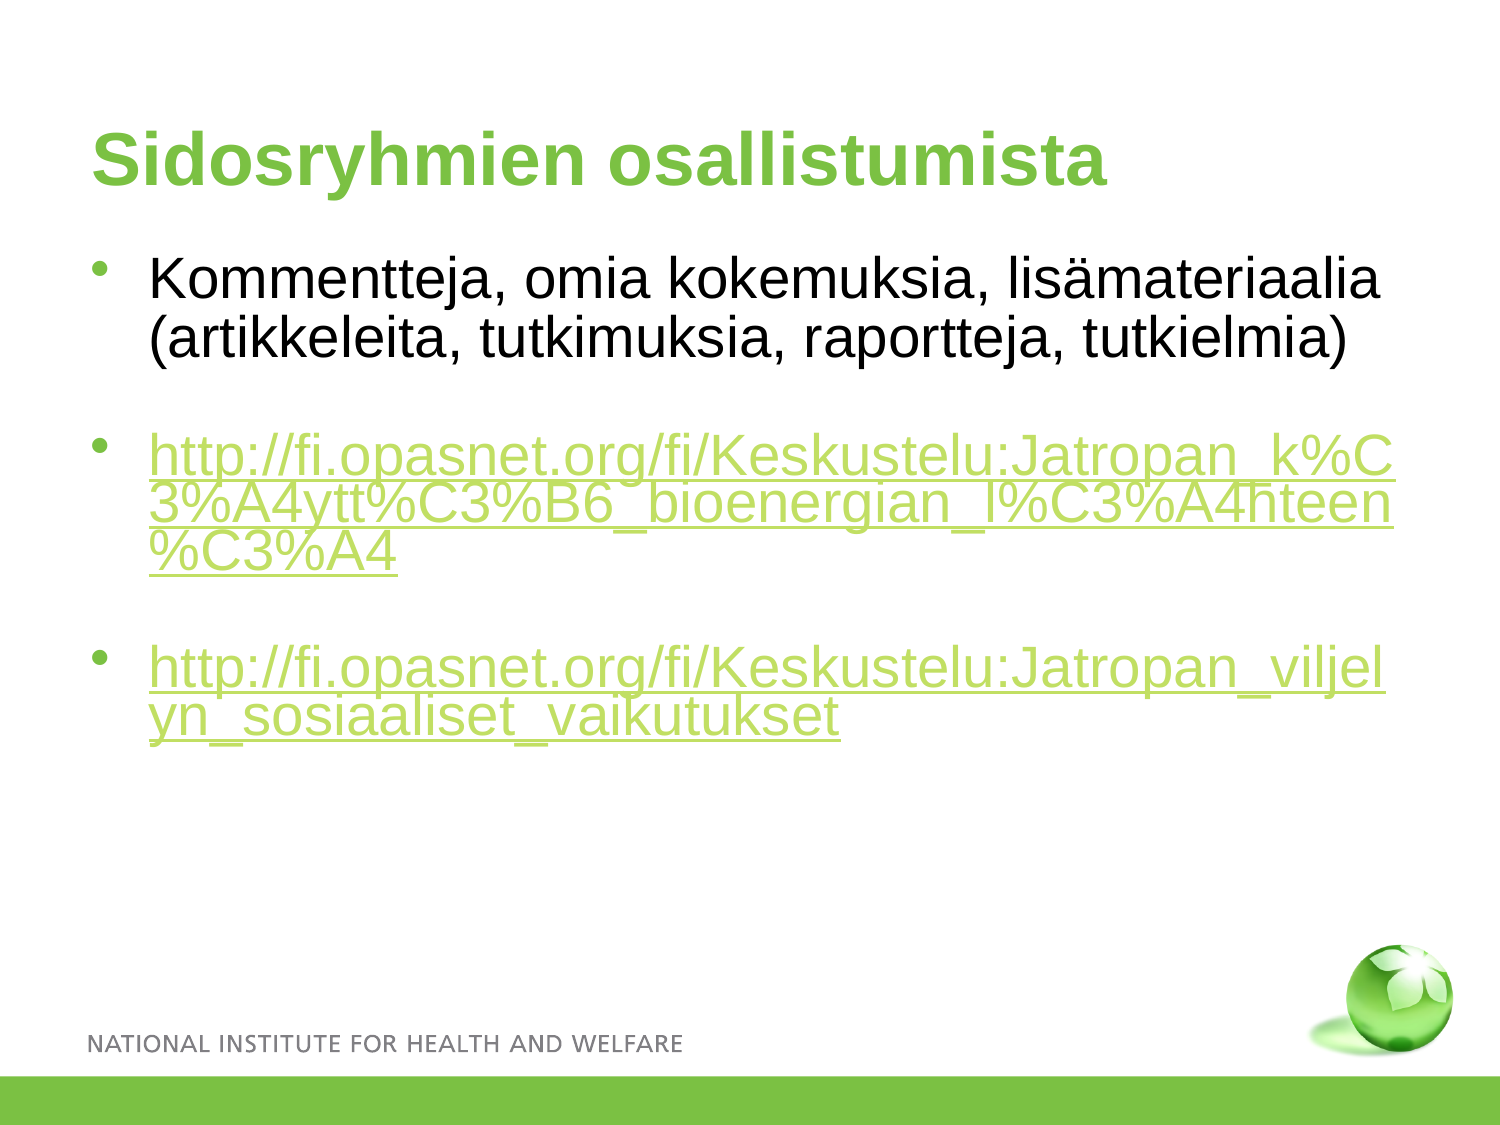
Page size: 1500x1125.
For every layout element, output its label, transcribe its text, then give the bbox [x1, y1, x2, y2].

list Kommentteja, omia kokemuksia, lisämateriaalia (artikkeleita, tutkimuksia, raportteja, tutkielmia) http://fi.opasnet.org/fi/Keskustelu:Jatropan_k%C3%A4ytt%C3%B6_bioenergian_l%C3%A4hteen%C3%A4 http://fi.opasnet.org/fi/Keskustelu:Jatropan_viljelyn_sosiaaliset_vaikutukset [74, 243, 1424, 965]
title Sidosryhmien osallistumista [76, 42, 1424, 209]
picture [1294, 928, 1471, 1071]
